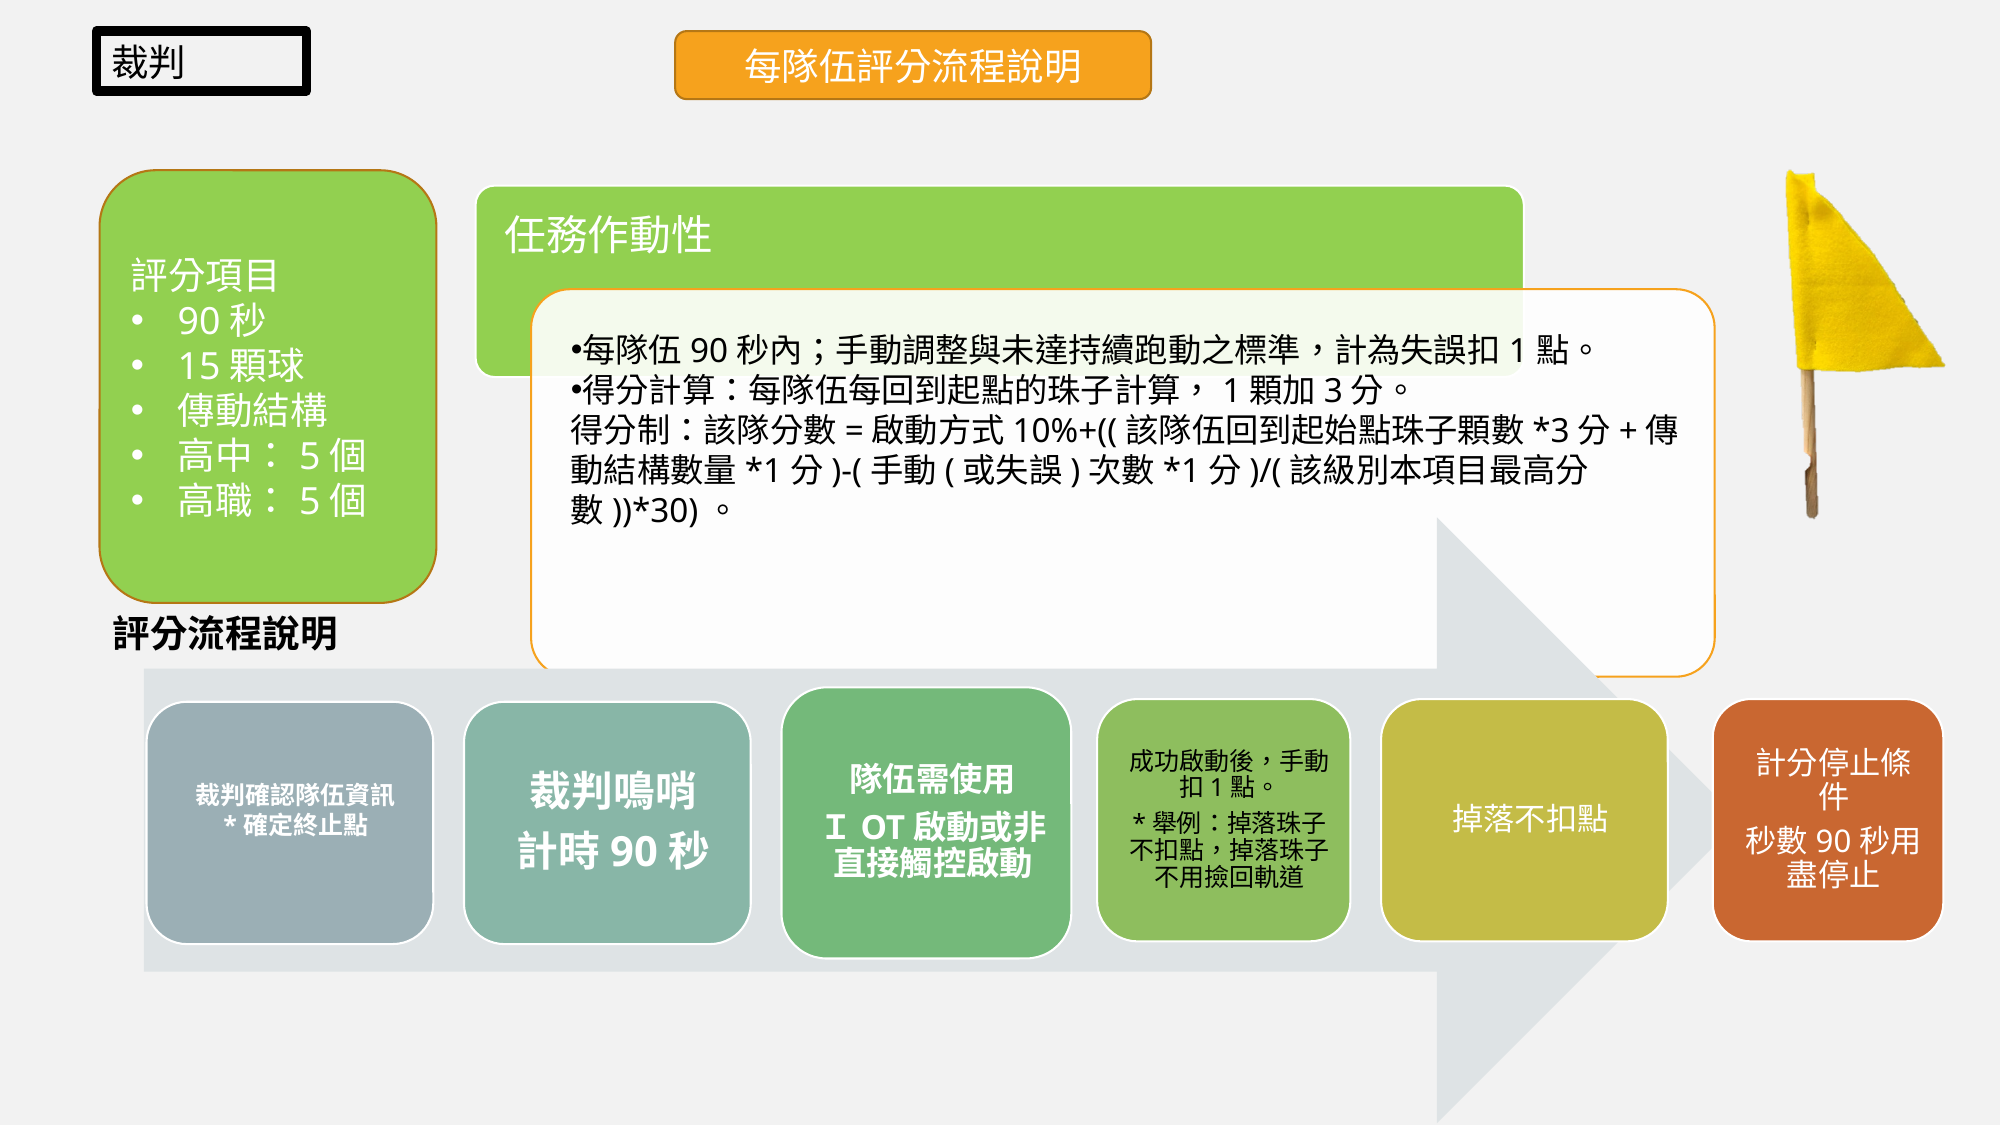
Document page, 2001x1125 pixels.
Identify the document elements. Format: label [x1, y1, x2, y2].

text_box [99, 31, 1799, 517]
text_box [96, 517, 1975, 1124]
picture [1705, 148, 2000, 542]
